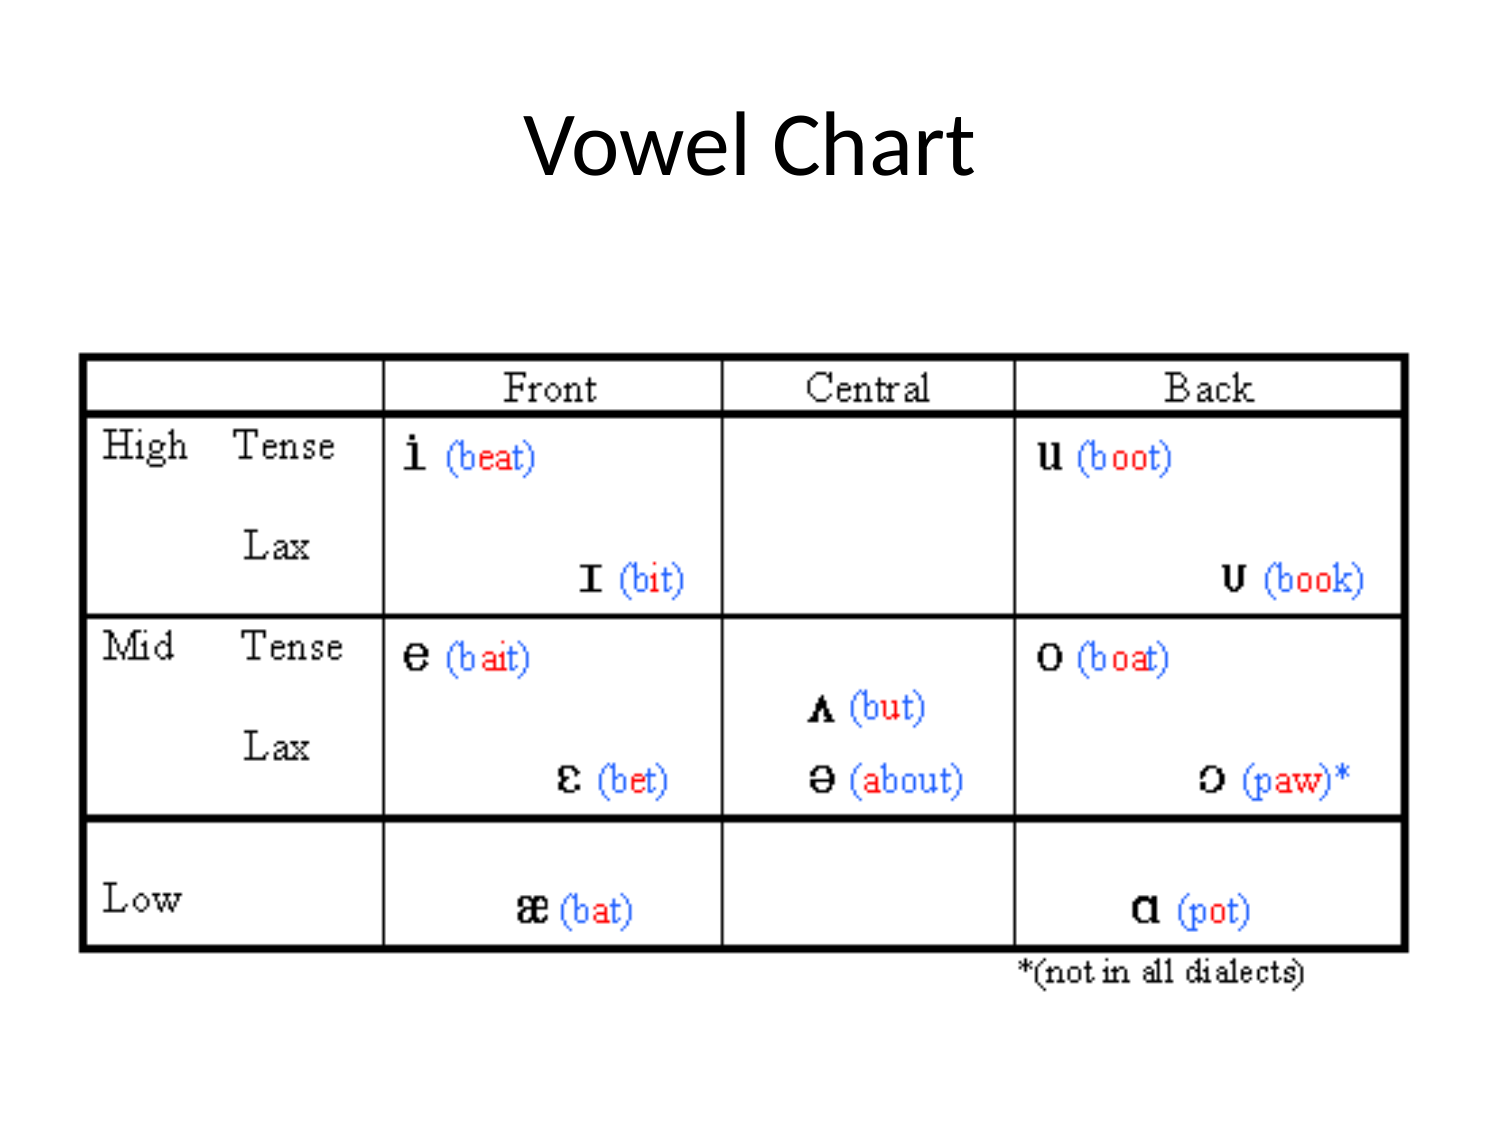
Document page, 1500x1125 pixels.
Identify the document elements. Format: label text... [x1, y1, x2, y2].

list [49, 324, 1454, 1027]
title Vowel Chart [75, 45, 1425, 233]
